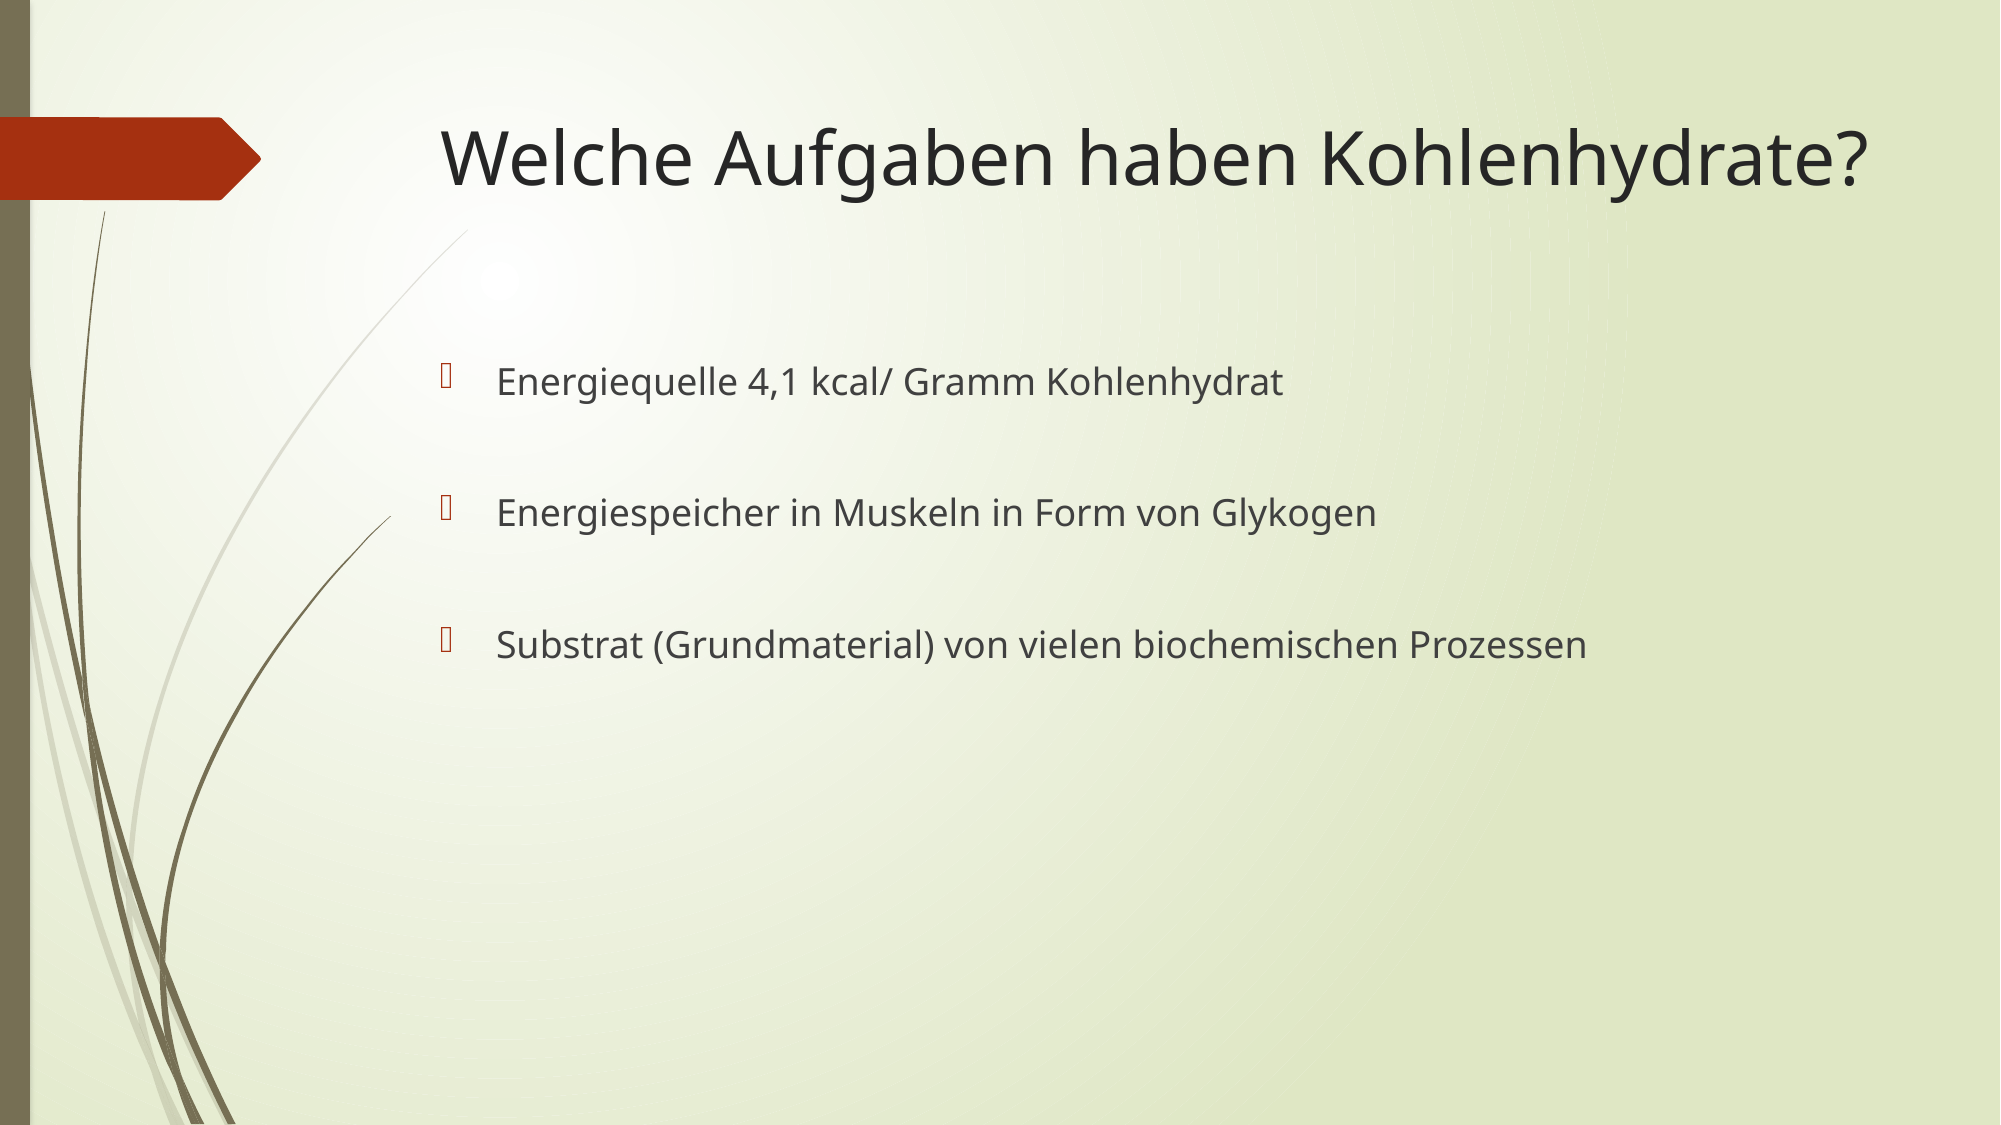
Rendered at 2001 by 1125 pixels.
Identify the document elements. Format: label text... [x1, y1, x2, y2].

list Energiequelle 4,1 kcal/ Gramm Kohlenhydrat Energiespeicher in Muskeln in Form von Glykogen Substrat (Grundmaterial) von vielen biochemischen Prozessen [424, 350, 1888, 970]
title Welche Aufgaben haben Kohlenhydrate? [425, 102, 1888, 313]
